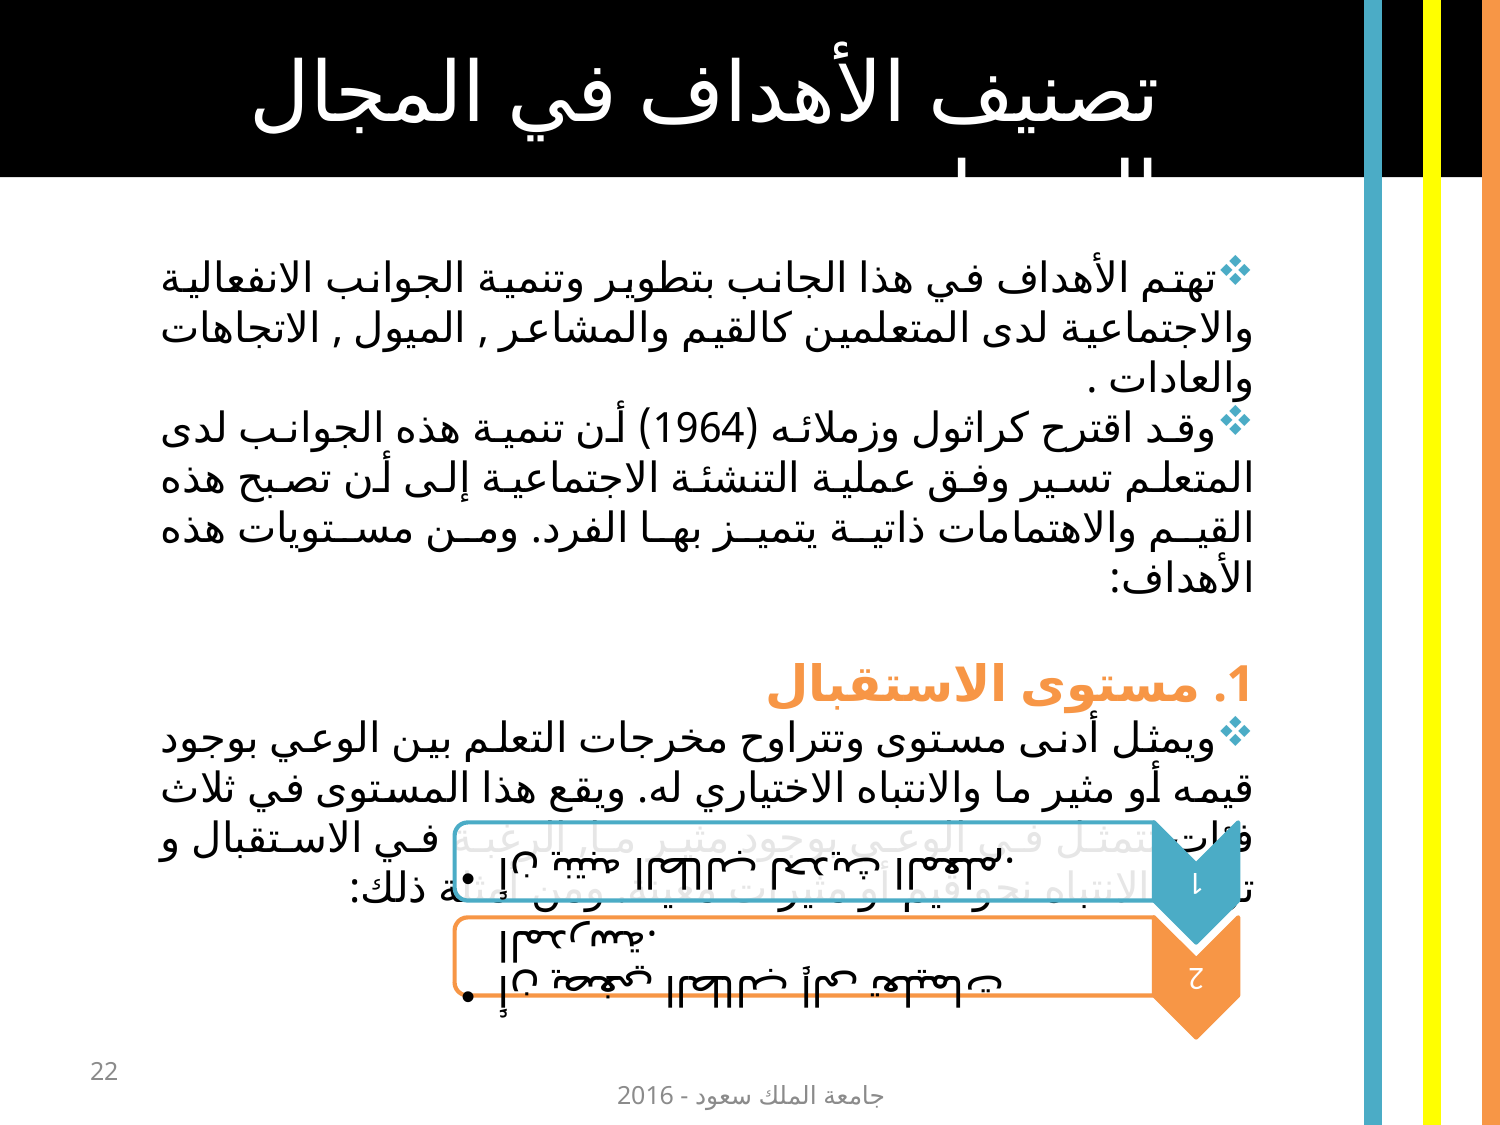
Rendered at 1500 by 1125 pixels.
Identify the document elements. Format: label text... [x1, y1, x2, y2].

text_box [1421, 0, 1443, 1125]
text_box تصنيف الأهداف في المجال الوجداني [118, 30, 1176, 246]
text_box [1384, 0, 1421, 179]
text_box [0, 0, 1362, 179]
footer جامعة الملك سعود - 2016 [513, 1065, 989, 1125]
text_box [1362, 0, 1384, 1125]
text_box تهتم الأهداف في هذا الجانب بتطوير وتنمية الجوانب الانفعالية والاجتماعية لدى المتعلمين كالقيم والمشاعر , الميول , الاتجاهات والعادات . وقد اقترح كراثول وزملائه (1964) أن تنمية هذه الجوانب لدى المتعلم تسير وفق عملية التنشئة الاجتماعية إلى أن تصبح هذه القيم والاهتمامات ذاتية يتميز بها الفرد. ومن مستويات هذه الأهداف: 1. مستوى الاستقبال ويمثل أدنى مستوى وتتراوح مخرجات التعلم بين الوعي بوجود قيمه أو مثير ما والانتباه الاختياري له. ويقع هذا المستوى في ثلاث فئات تتمثل في الوعي بوجود مثير ما, الرغبة في الاستقبال و توجيه الانتباه نحو قيم أو مثيرات معينة. ومن أمثلة ذلك: [145, 243, 1270, 919]
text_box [454, 822, 1239, 1038]
text_box [1443, 0, 1480, 179]
slide_number 22 [75, 1042, 425, 1103]
text_box [1480, 0, 1500, 1125]
